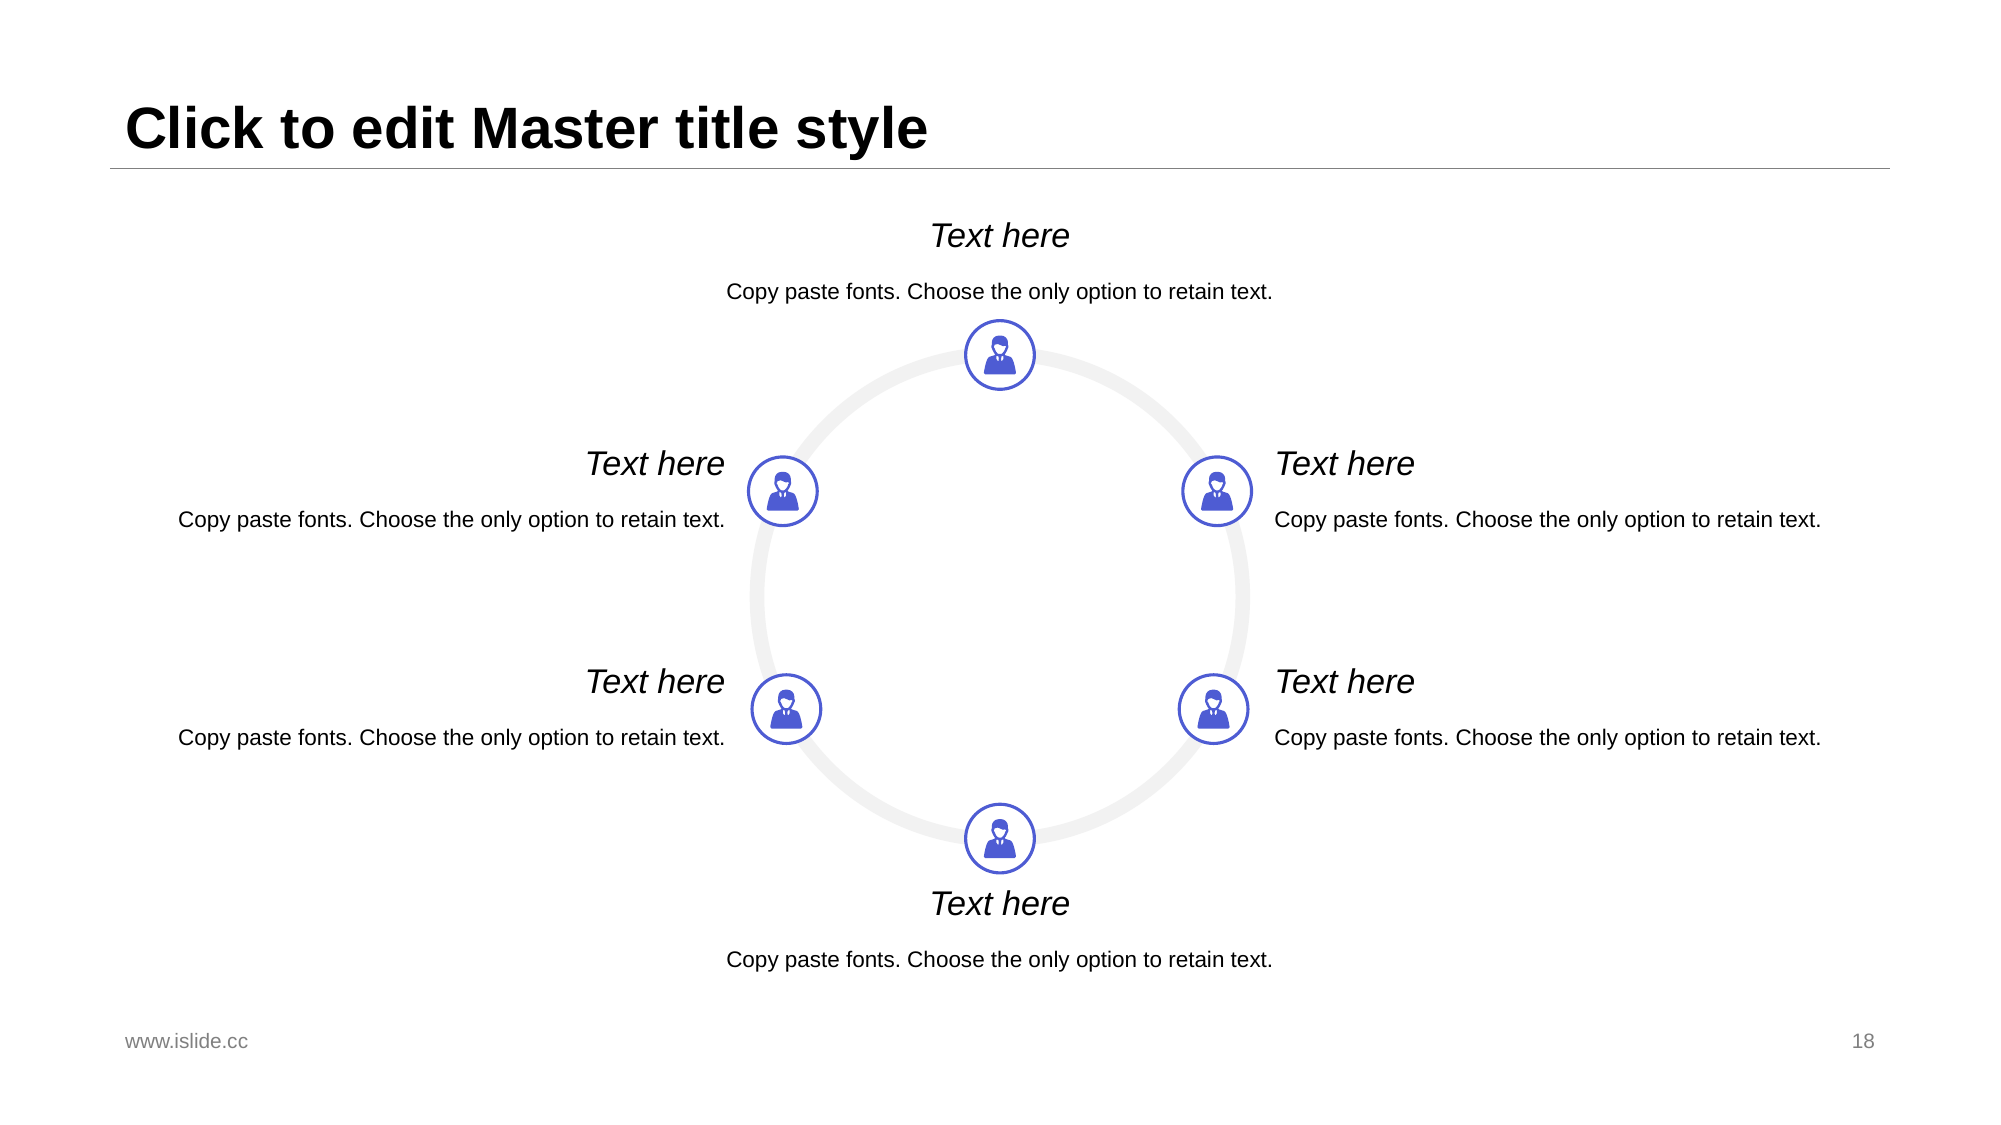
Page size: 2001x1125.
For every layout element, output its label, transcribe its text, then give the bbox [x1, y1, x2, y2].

footer www.islide.cc [109, 1023, 790, 1058]
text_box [150, 205, 1849, 989]
slide_number 18 [1412, 1023, 1890, 1058]
title Click to edit Master title style [109, 0, 1890, 169]
